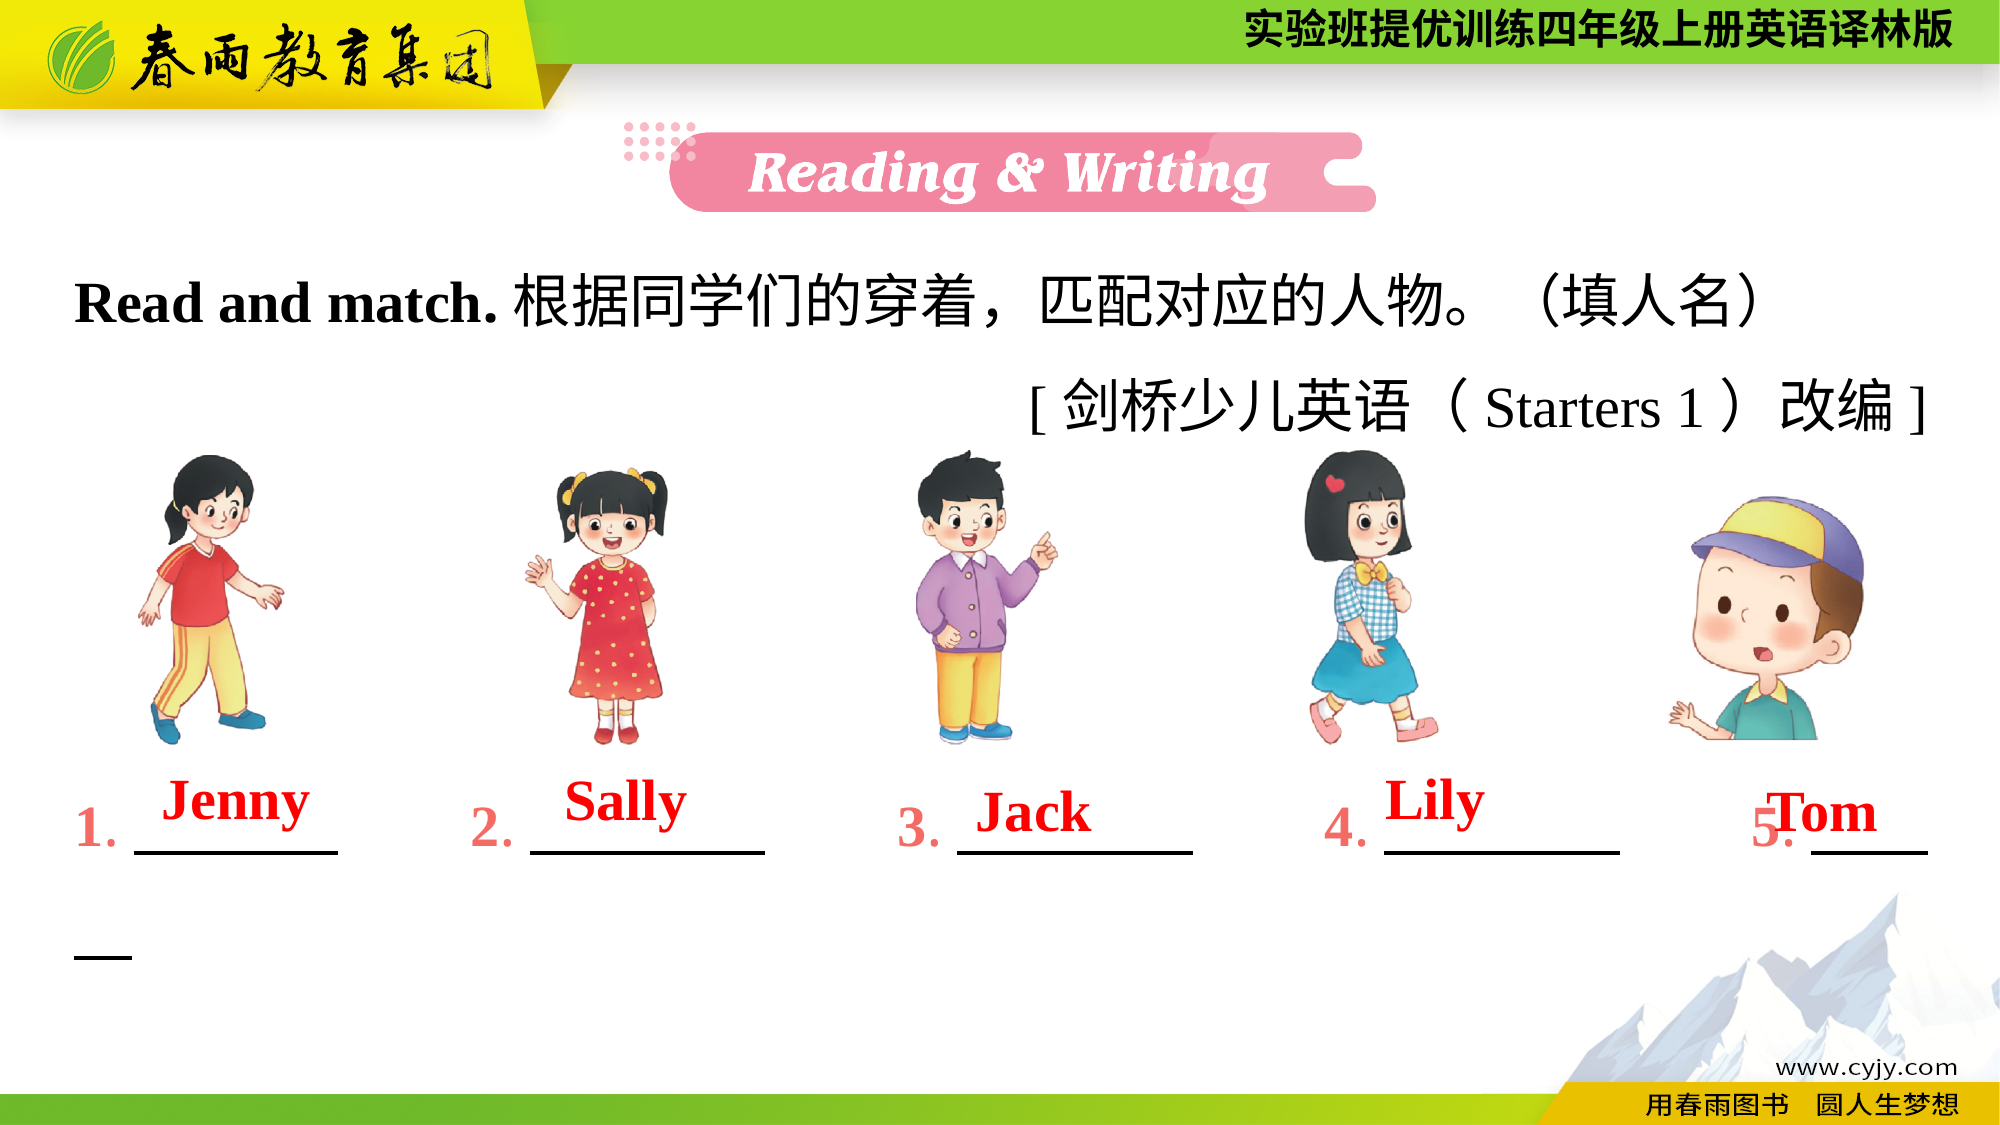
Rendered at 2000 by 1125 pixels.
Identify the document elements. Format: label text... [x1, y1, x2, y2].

text_box Tom [1752, 765, 1894, 851]
text_box Jack [960, 765, 1108, 851]
text_box Lily [1370, 759, 1501, 839]
list Read and match.根据同学们的穿着，匹配对应的人物。（填人名） [剑桥少儿英语（Starters 1）改编] 1. 2. 3. 4. 5. . [59, 221, 1944, 873]
text_box Sally [549, 759, 703, 840]
text_box Jenny [146, 759, 326, 840]
picture [0, 0, 2000, 1125]
